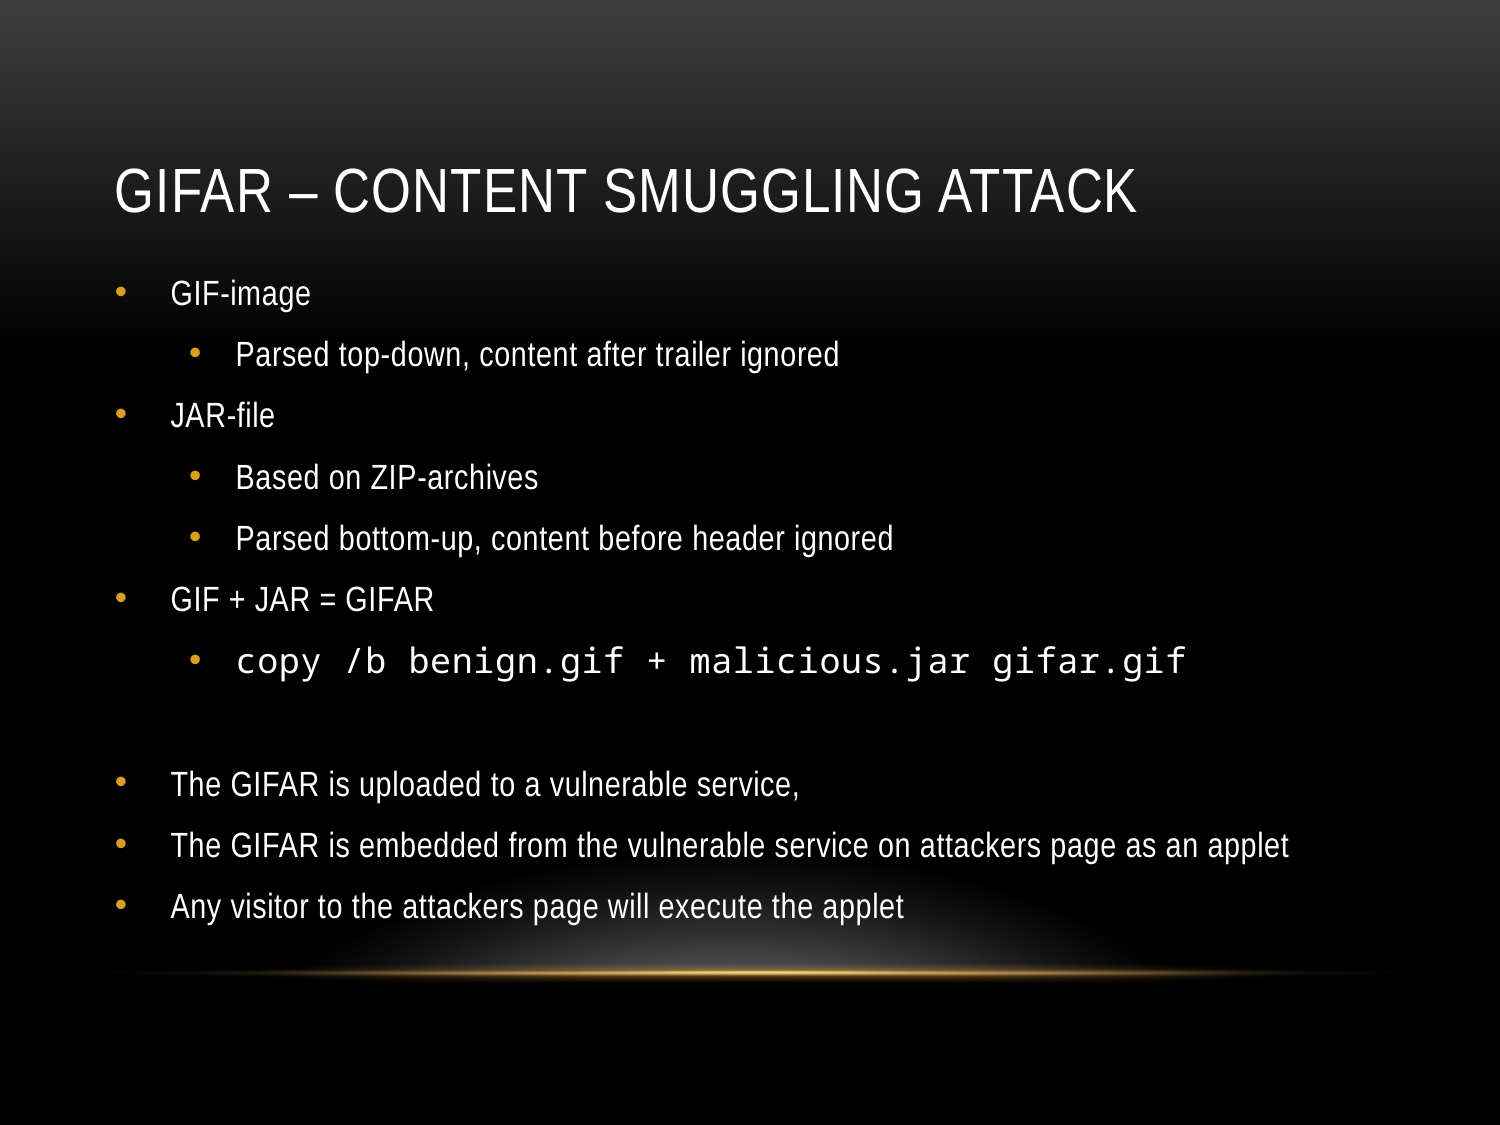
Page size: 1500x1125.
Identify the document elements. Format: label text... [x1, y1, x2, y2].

list GIF-image Parsed top-down, content after trailer ignored JAR-file Based on ZIP-archives Parsed bottom-up, content before header ignored GIF + JAR = GIFAR copy /b benign.gif + malicious.jar gifar.gif The GIFAR is uploaded to a vulnerable service, The GIFAR is embedded from the vulnerable service on attackers page as an applet Any visitor to the attackers page will execute the applet [99, 262, 1400, 938]
picture [0, 0, 1500, 1125]
title GIFar – Content smuggling attack [99, 45, 1400, 233]
